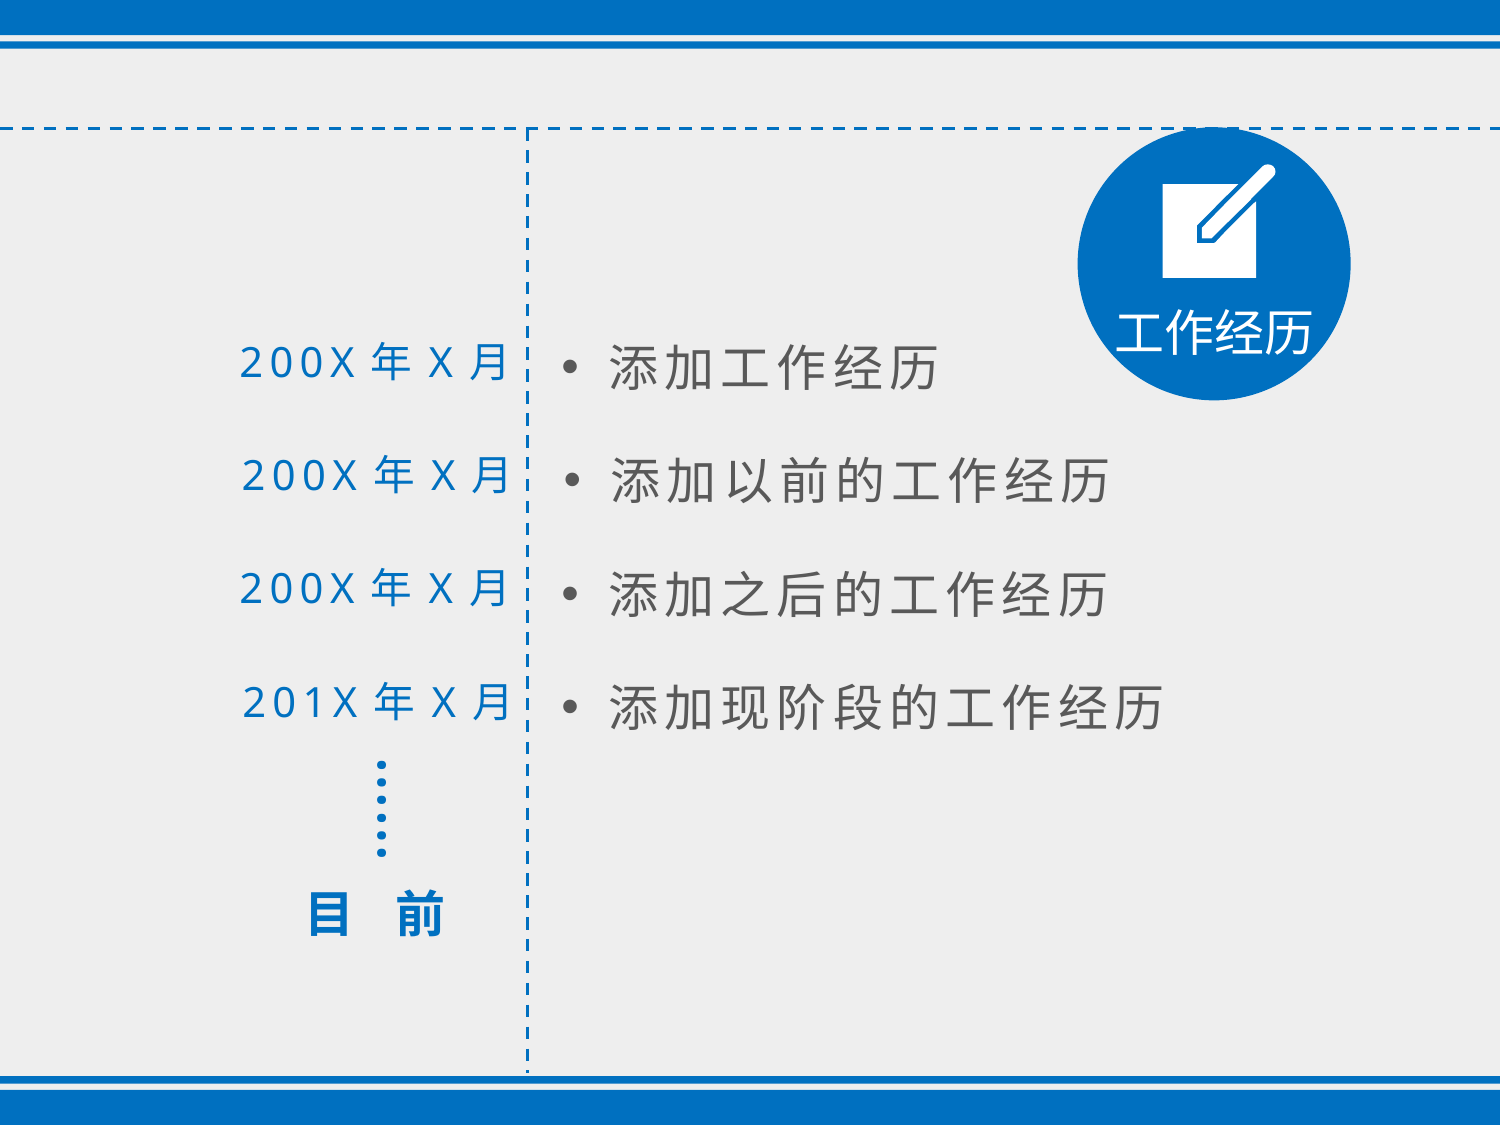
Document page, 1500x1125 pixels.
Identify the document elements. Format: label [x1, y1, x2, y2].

text_box [1078, 128, 1350, 316]
text_box [222, 316, 1473, 399]
text_box [282, 818, 1155, 953]
text_box [226, 657, 1296, 818]
text_box [225, 430, 1135, 519]
text_box [222, 543, 1331, 632]
